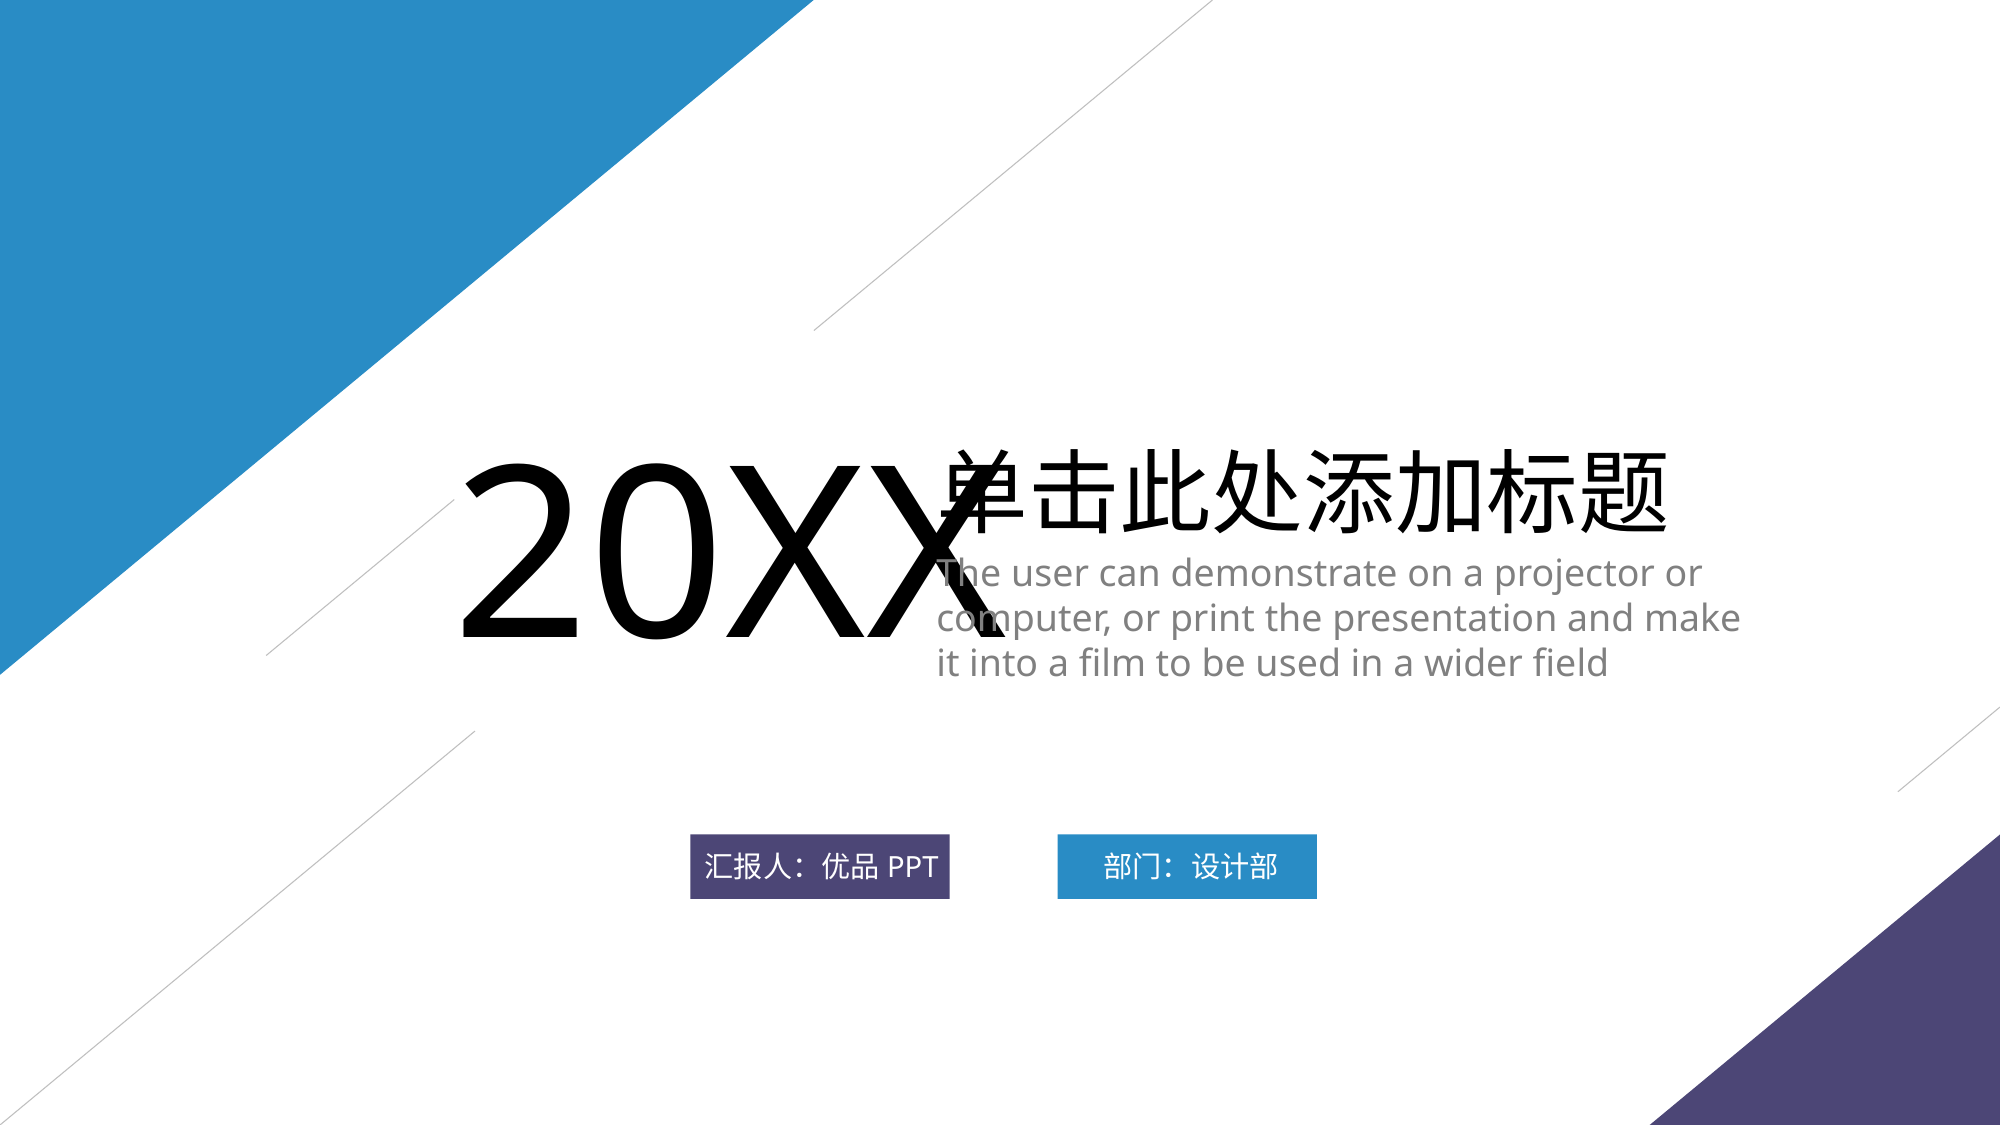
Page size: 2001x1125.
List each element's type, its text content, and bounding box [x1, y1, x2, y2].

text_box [813, 0, 1213, 331]
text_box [266, 499, 455, 656]
text_box The user can demonstrate on a projector or computer, or print the presentation and make it into a film to be used in a wider field [921, 541, 1759, 691]
text_box 20XX [437, 390, 1022, 693]
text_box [0, 731, 475, 1125]
text_box [1056, 833, 1318, 900]
text_box 汇报人：优品PPT [689, 840, 954, 891]
text_box [1648, 833, 2000, 1125]
text_box 单击此处添加标题 [921, 427, 1686, 541]
text_box [0, 0, 813, 677]
text_box 部门：设计部 [1088, 840, 1294, 891]
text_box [1897, 707, 2000, 792]
text_box [689, 891, 951, 900]
text_box [689, 833, 951, 840]
